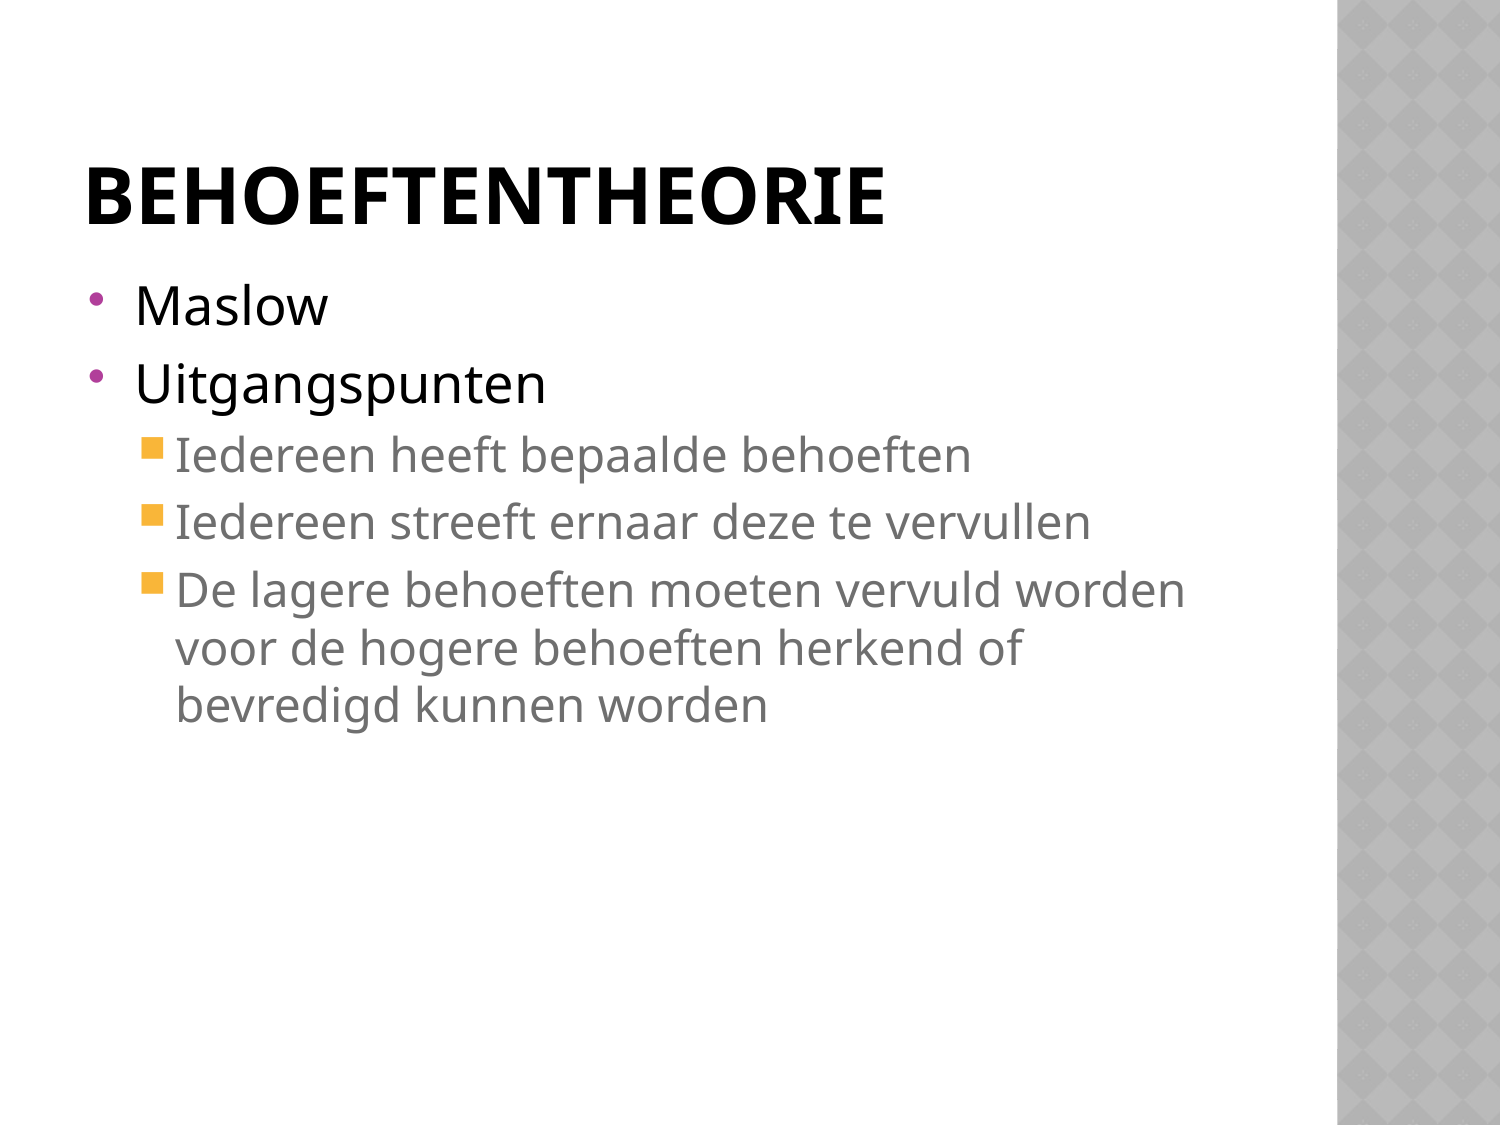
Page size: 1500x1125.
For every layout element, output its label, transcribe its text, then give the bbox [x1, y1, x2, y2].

title Behoeftentheorie [75, 52, 1263, 240]
list Maslow Uitgangspunten Iedereen heeft bepaalde behoeften Iedereen streeft ernaar deze te vervullen De lagere behoeften moeten vervuld worden voor de hogere behoeften herkend of bevredigd kunnen worden [75, 264, 1263, 1059]
